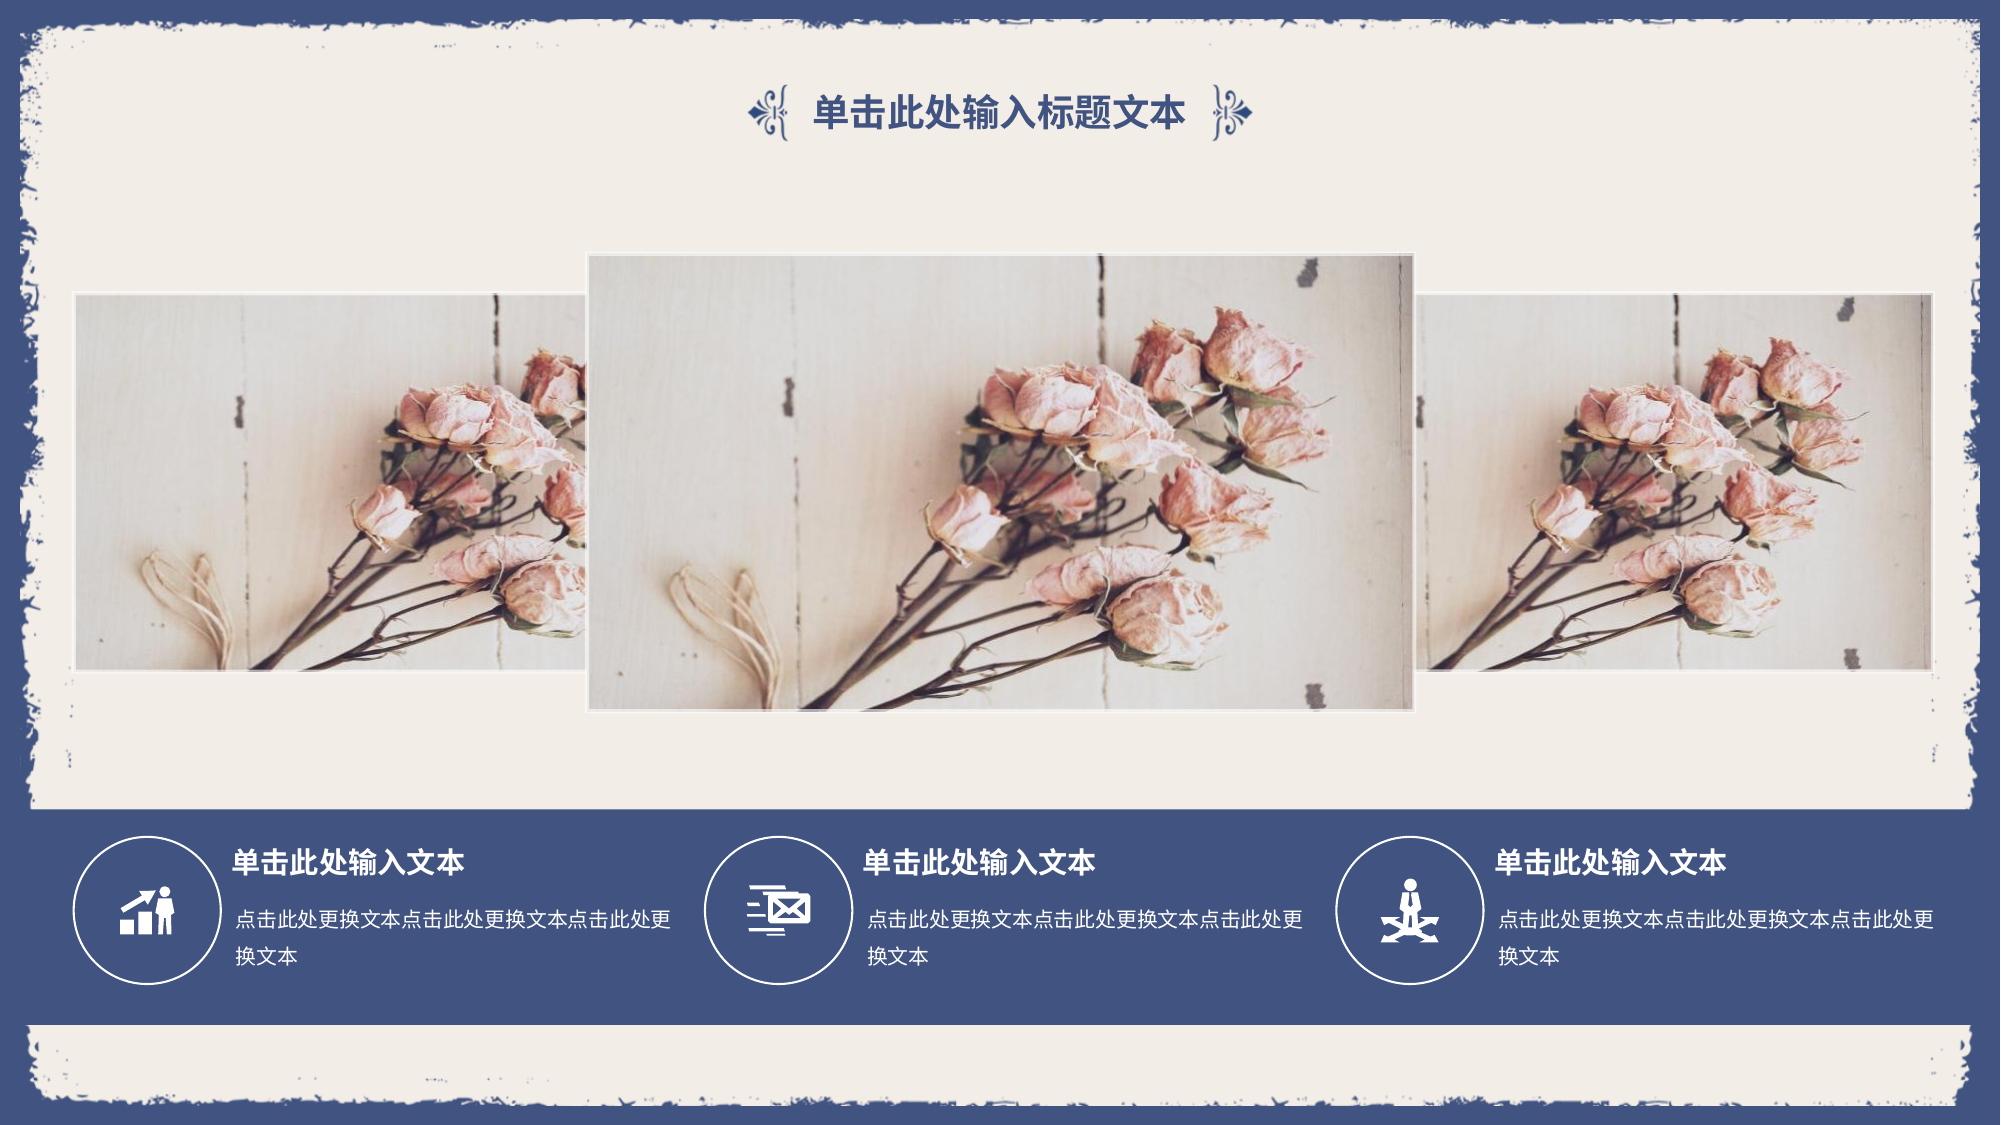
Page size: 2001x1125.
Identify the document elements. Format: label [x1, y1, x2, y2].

picture [738, 93, 796, 134]
text_box [705, 836, 853, 984]
picture [1204, 93, 1262, 134]
text_box [1336, 836, 1484, 984]
text_box [0, 6, 2000, 1119]
text_box [73, 836, 221, 984]
